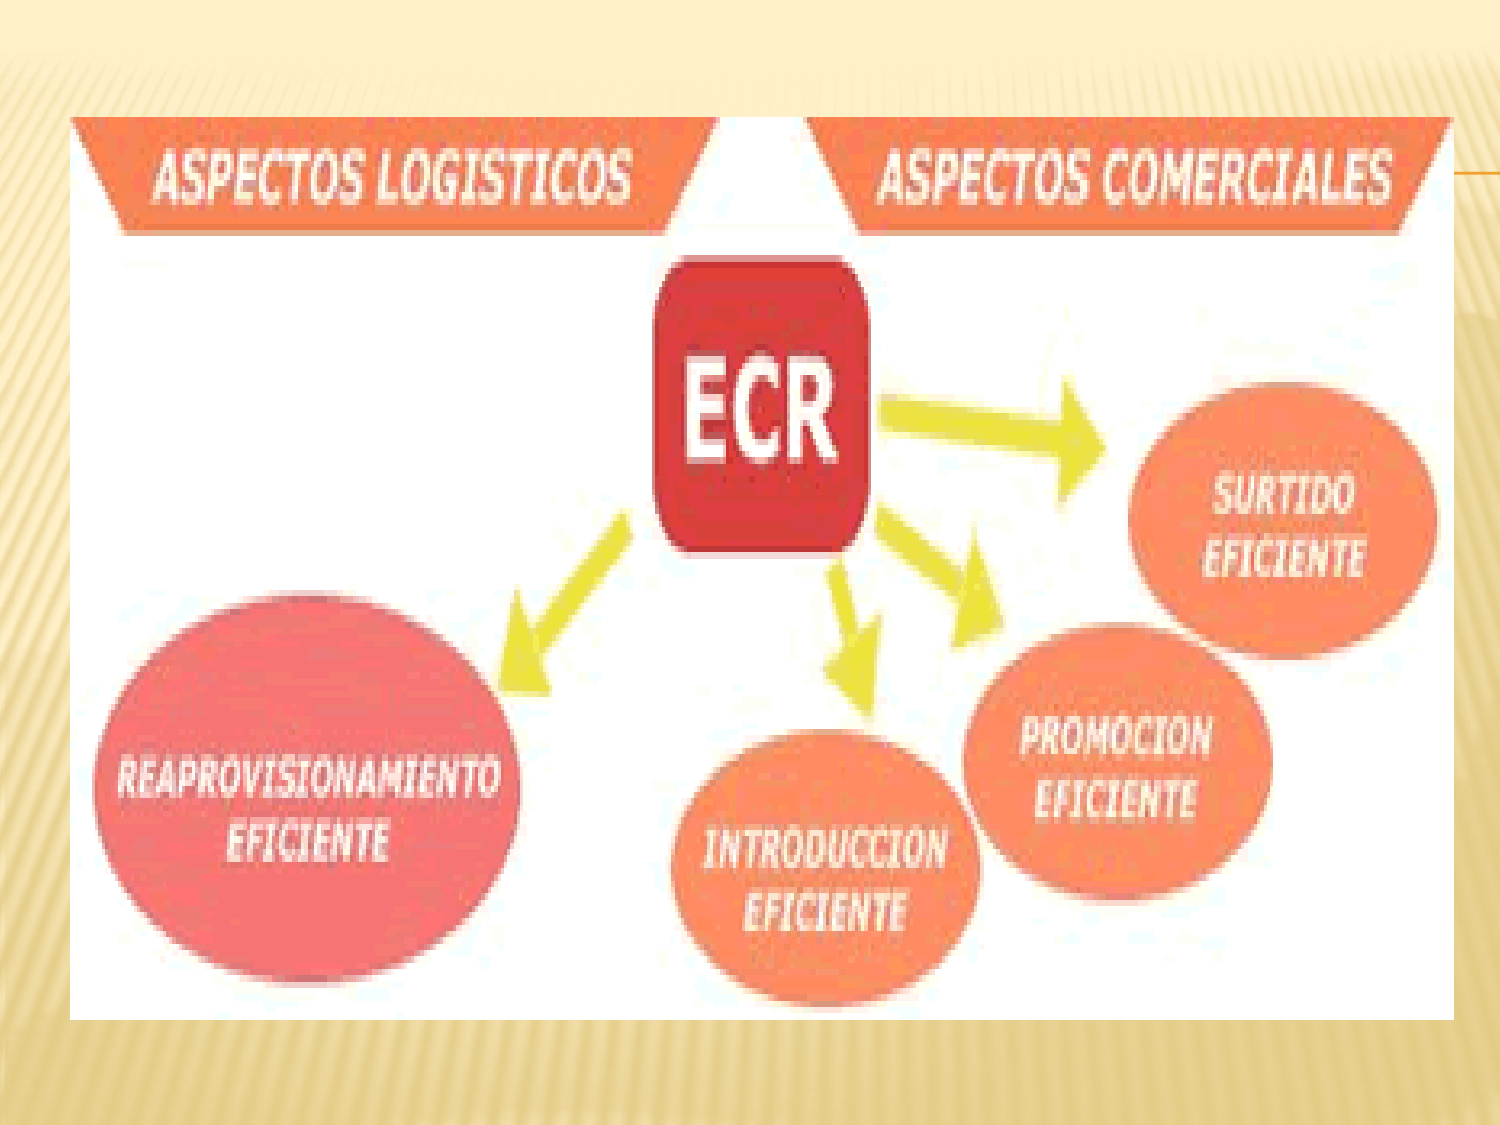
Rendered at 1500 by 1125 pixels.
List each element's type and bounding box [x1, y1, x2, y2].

list [69, 116, 1454, 1020]
